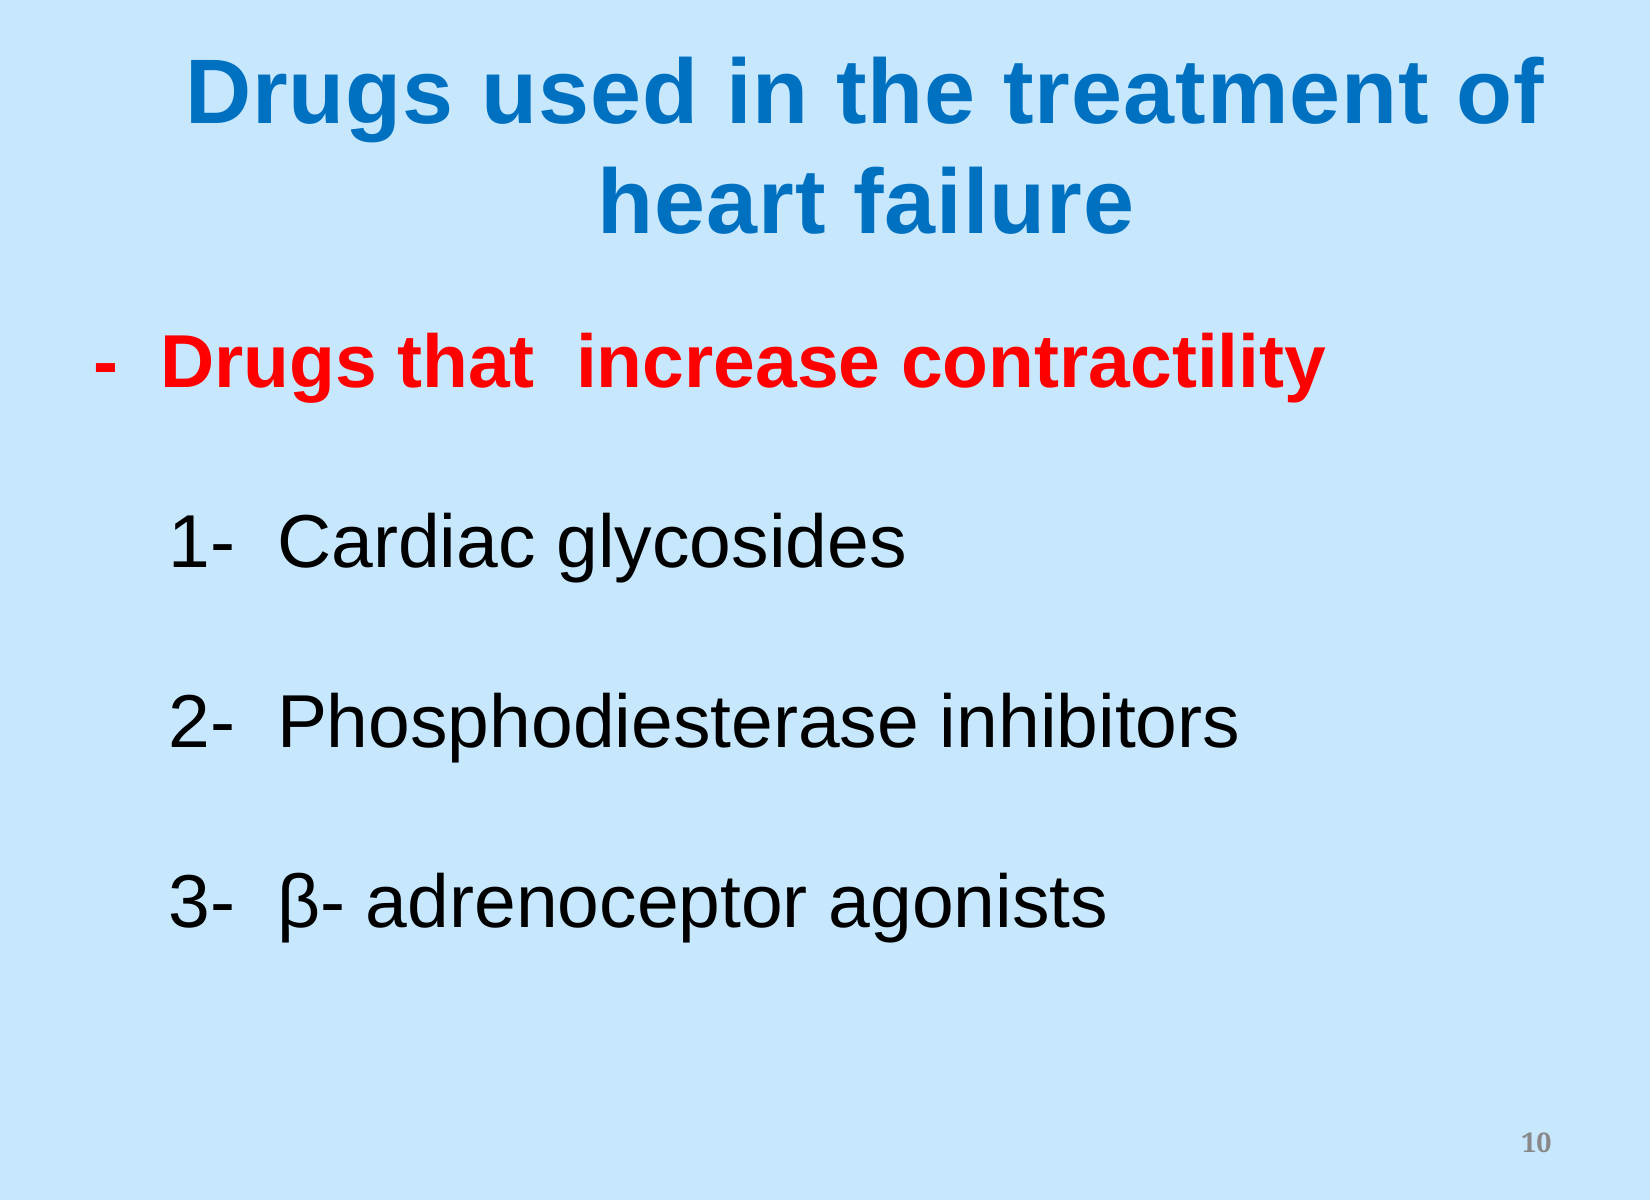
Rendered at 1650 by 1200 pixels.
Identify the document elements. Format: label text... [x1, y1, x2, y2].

text_box Drugs used in the treatment of heart failure - Drugs that increase contractility 1- Cardiac glycosides 2- Phosphodiesterase inhibitors 3- β- adrenoceptor agonists [79, 24, 1650, 1200]
